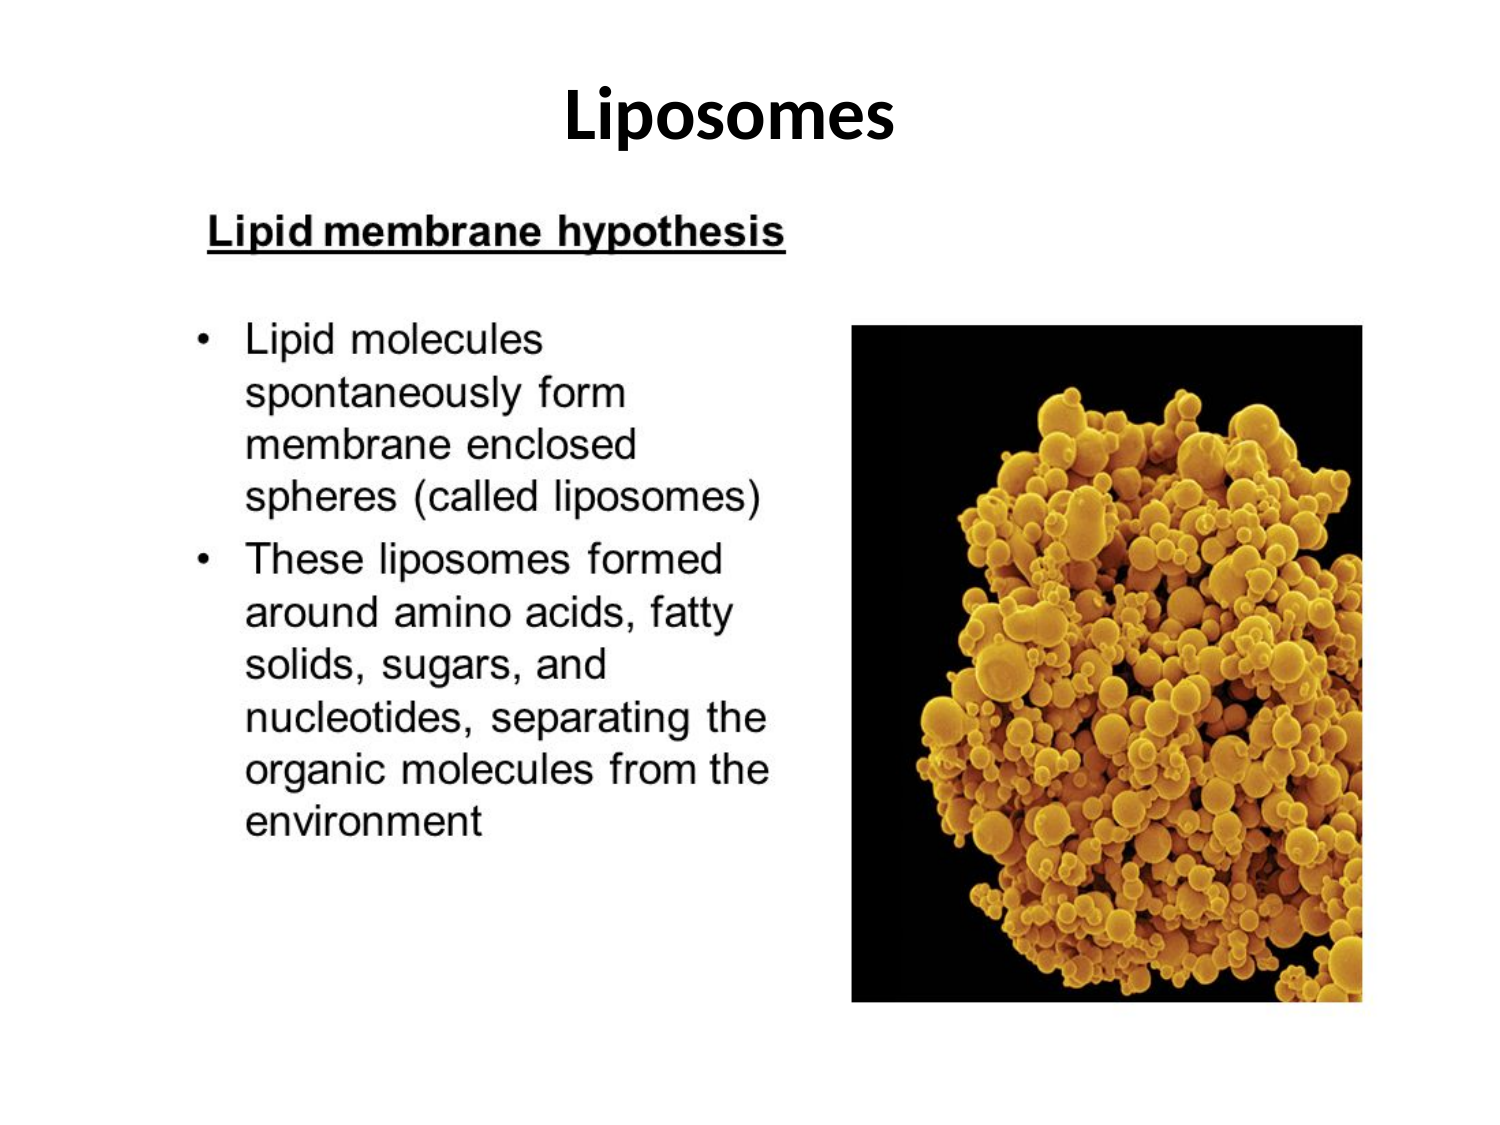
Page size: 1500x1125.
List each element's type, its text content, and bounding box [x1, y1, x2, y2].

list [87, 187, 1398, 1038]
title Liposomes [62, 0, 1413, 163]
